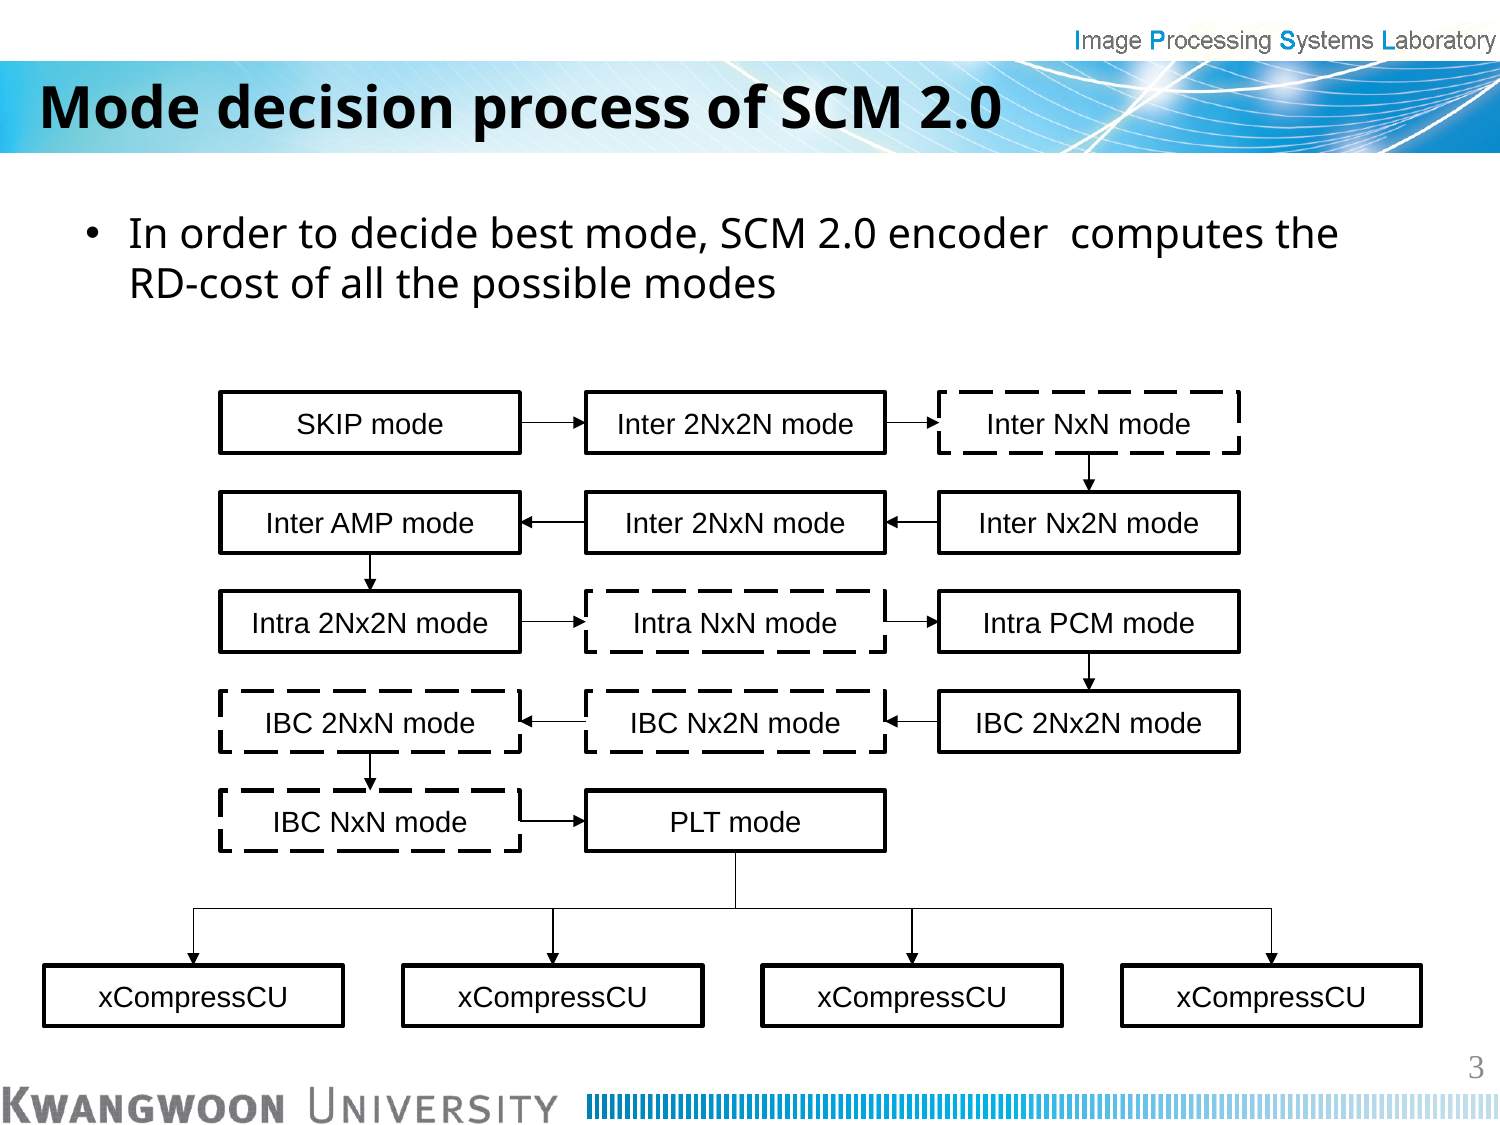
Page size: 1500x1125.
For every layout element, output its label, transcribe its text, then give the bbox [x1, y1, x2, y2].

list In order to decide best mode, SCM 2.0 encoder computes the RD-cost of all the possible modes [70, 198, 1426, 397]
title Mode decision process of SCM 2.0 [23, 58, 1337, 153]
picture [0, 0, 1500, 1125]
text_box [43, 391, 1422, 1027]
slide_number 3 [1399, 1035, 1500, 1095]
